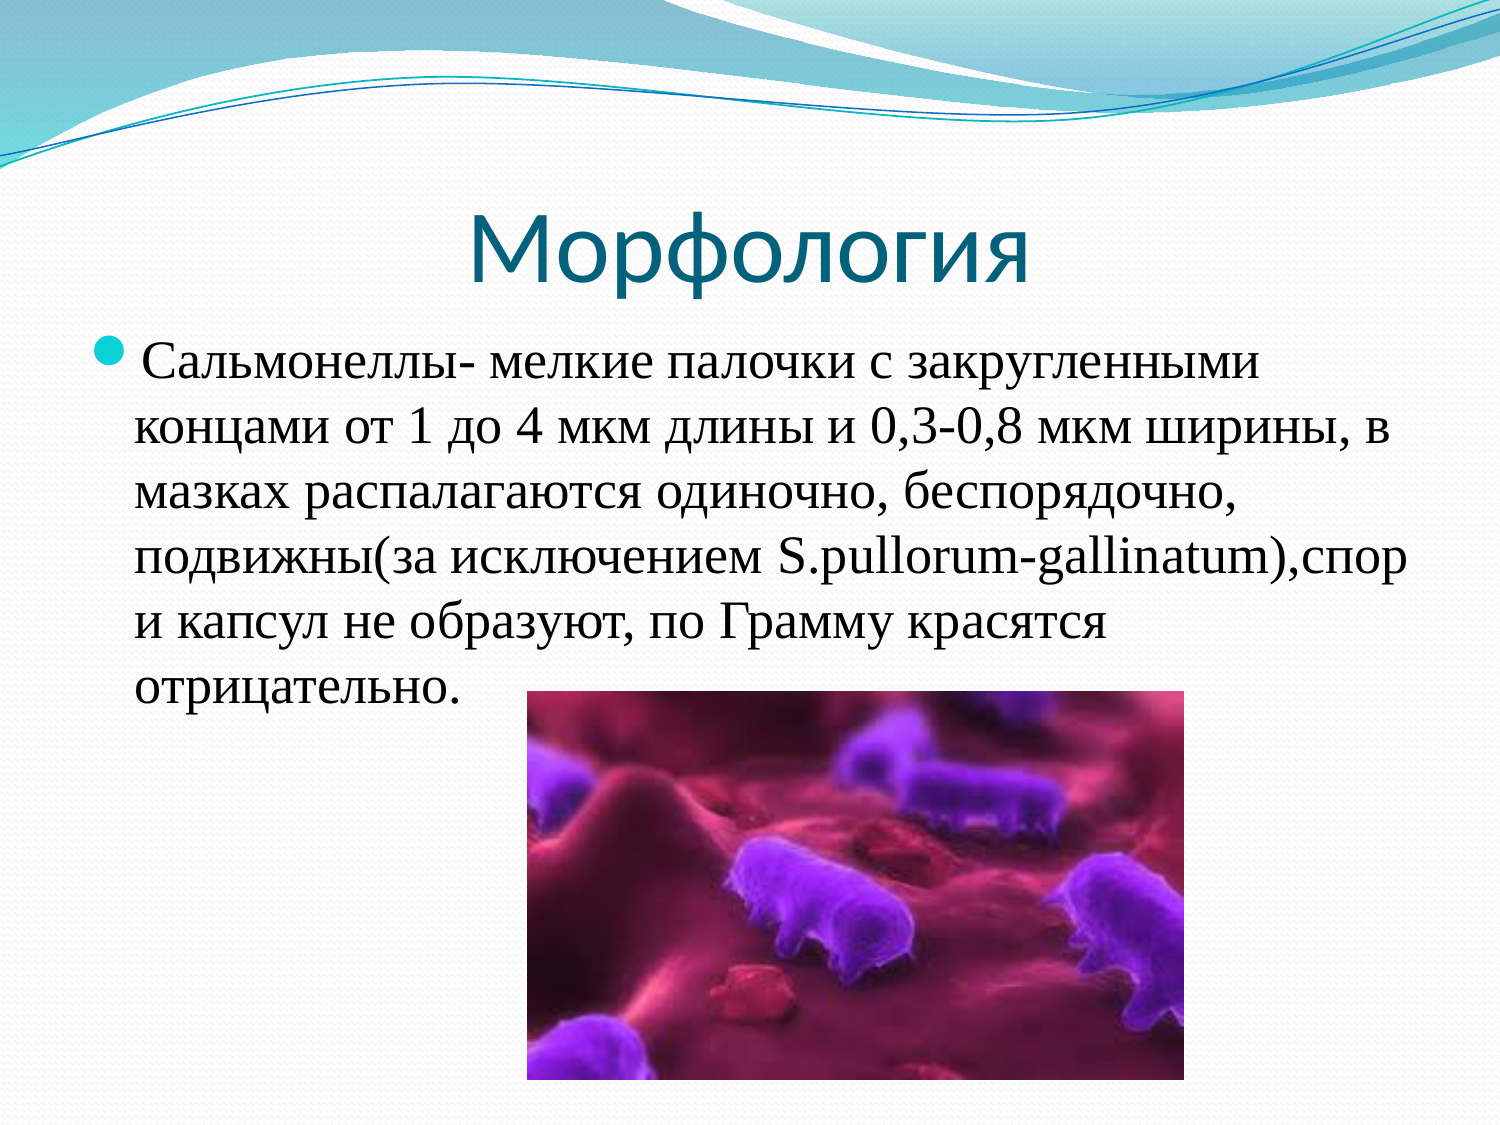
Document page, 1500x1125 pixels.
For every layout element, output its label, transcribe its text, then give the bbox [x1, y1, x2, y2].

picture [527, 691, 1184, 1081]
title Морфология [75, 115, 1425, 303]
list Сальмонеллы- мелкие палочки с закругленными концами от 1 до 4 мкм длины и 0,3-0,8 мкм ширины, в мазках распалагаются одиночно, беспорядочно, подвижны(за исключением S.pullorum-gallinatum),спор и капсул не образуют, по Грамму красятся отрицательно. [75, 317, 1425, 1038]
